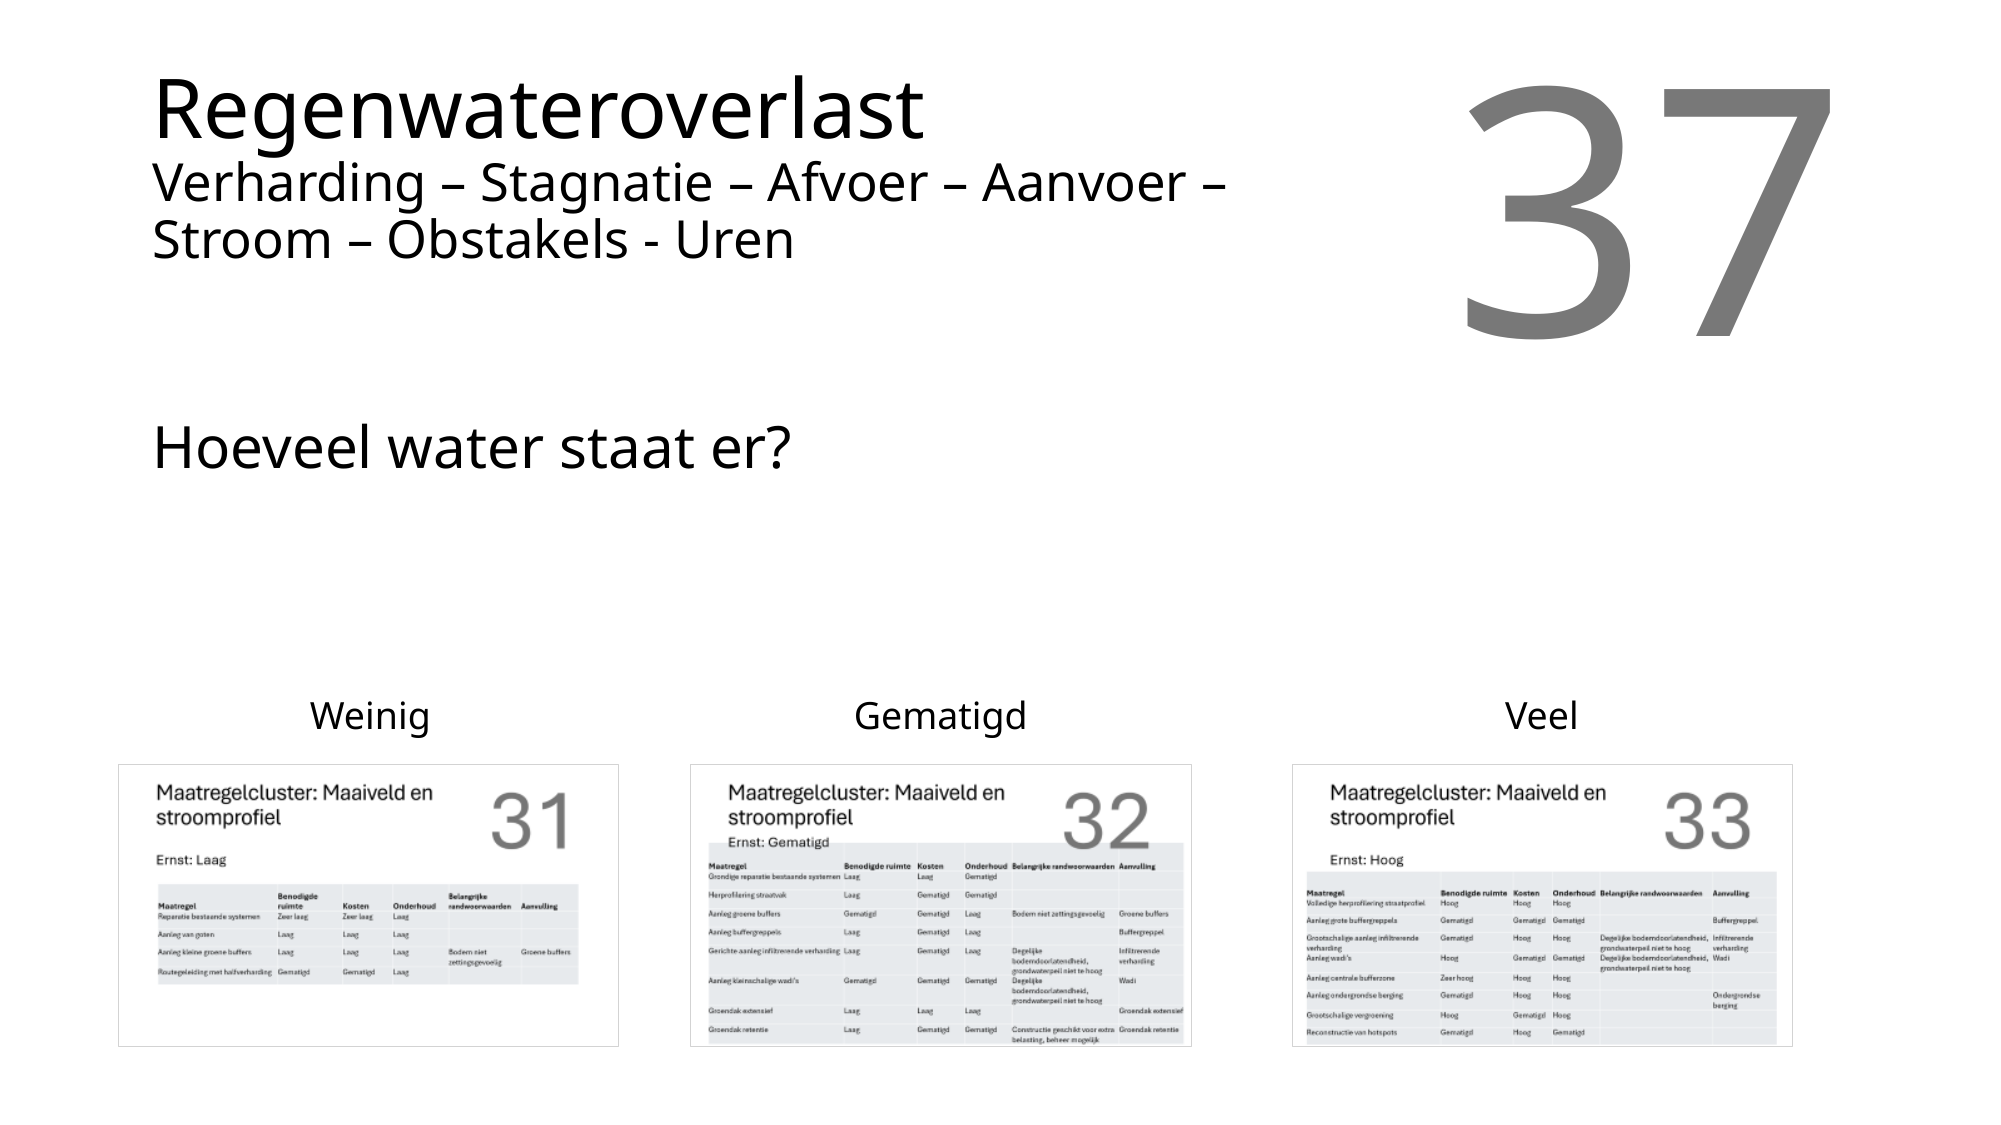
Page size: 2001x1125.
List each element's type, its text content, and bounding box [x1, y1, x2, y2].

picture [119, 765, 618, 1046]
picture [691, 765, 1191, 1046]
slide_number 37 [1396, 59, 1863, 393]
text_box Weinig [153, 684, 588, 745]
text_box Gematigd [712, 684, 1170, 745]
picture [1293, 765, 1792, 1046]
list Hoeveel water staat er? [137, 410, 1863, 552]
title Regenwateroverlast Verharding – Stagnatie – Afvoer – Aanvoer – Stroom – Obstakels - Uren [137, 59, 1360, 278]
text_box Veel [1313, 684, 1771, 745]
